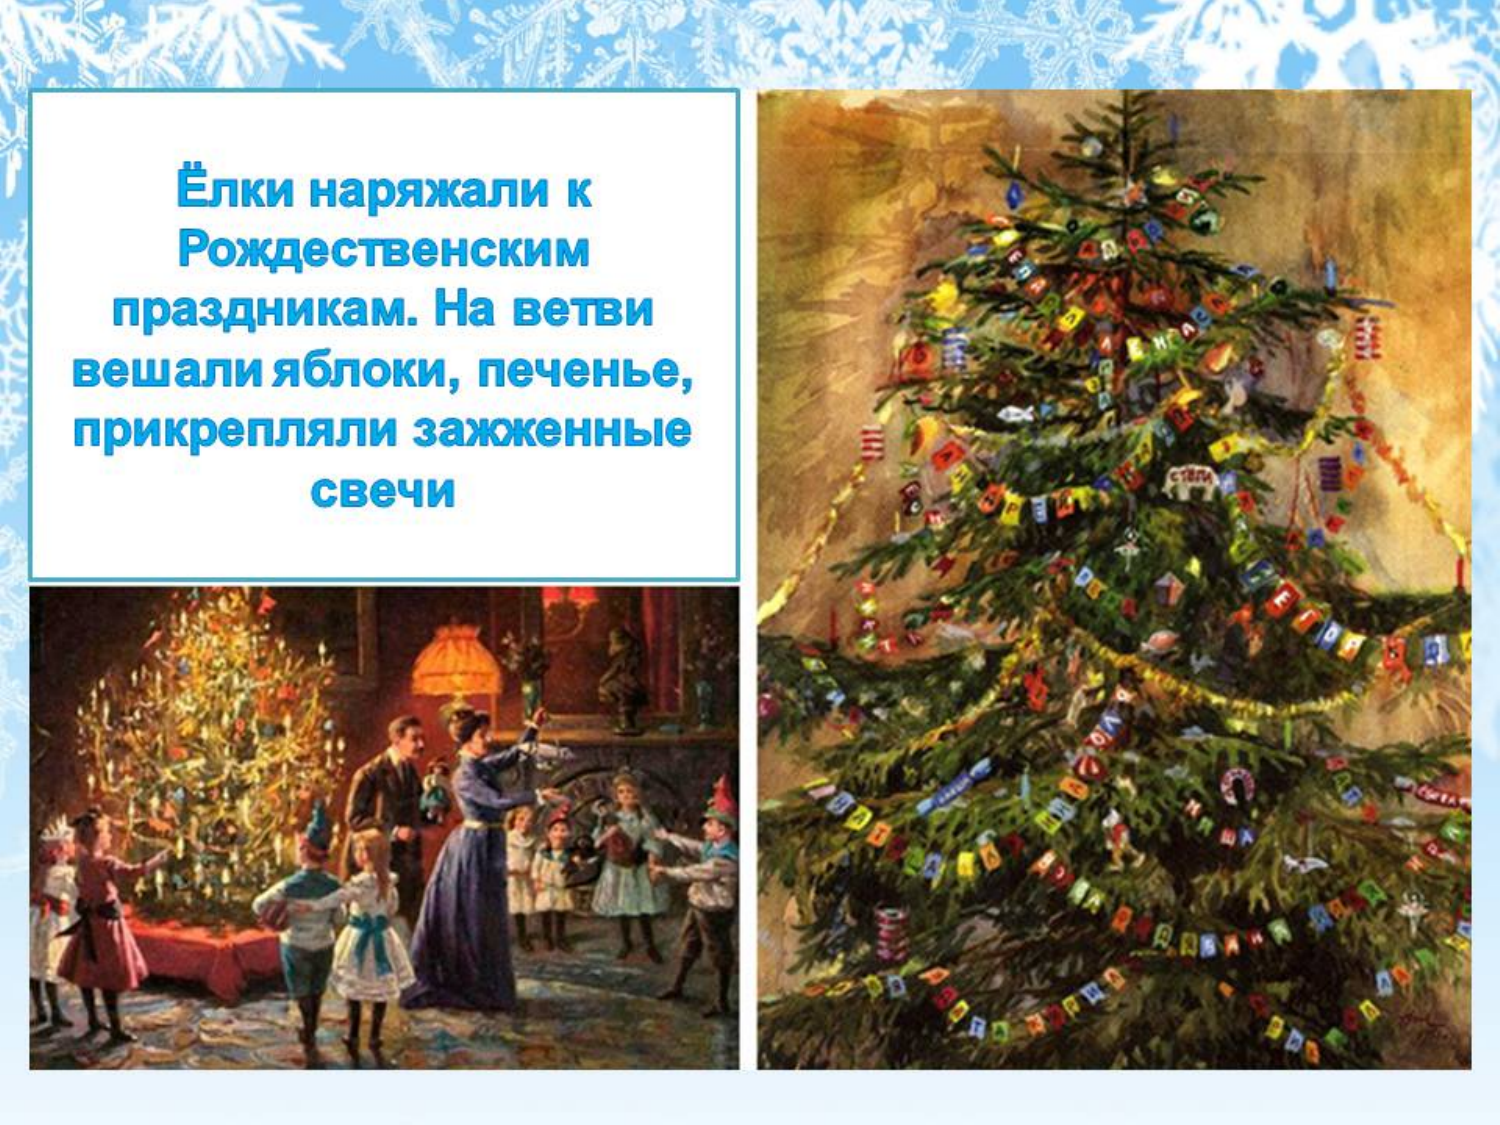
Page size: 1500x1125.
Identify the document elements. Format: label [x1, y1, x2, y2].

list [0, 0, 1500, 1125]
